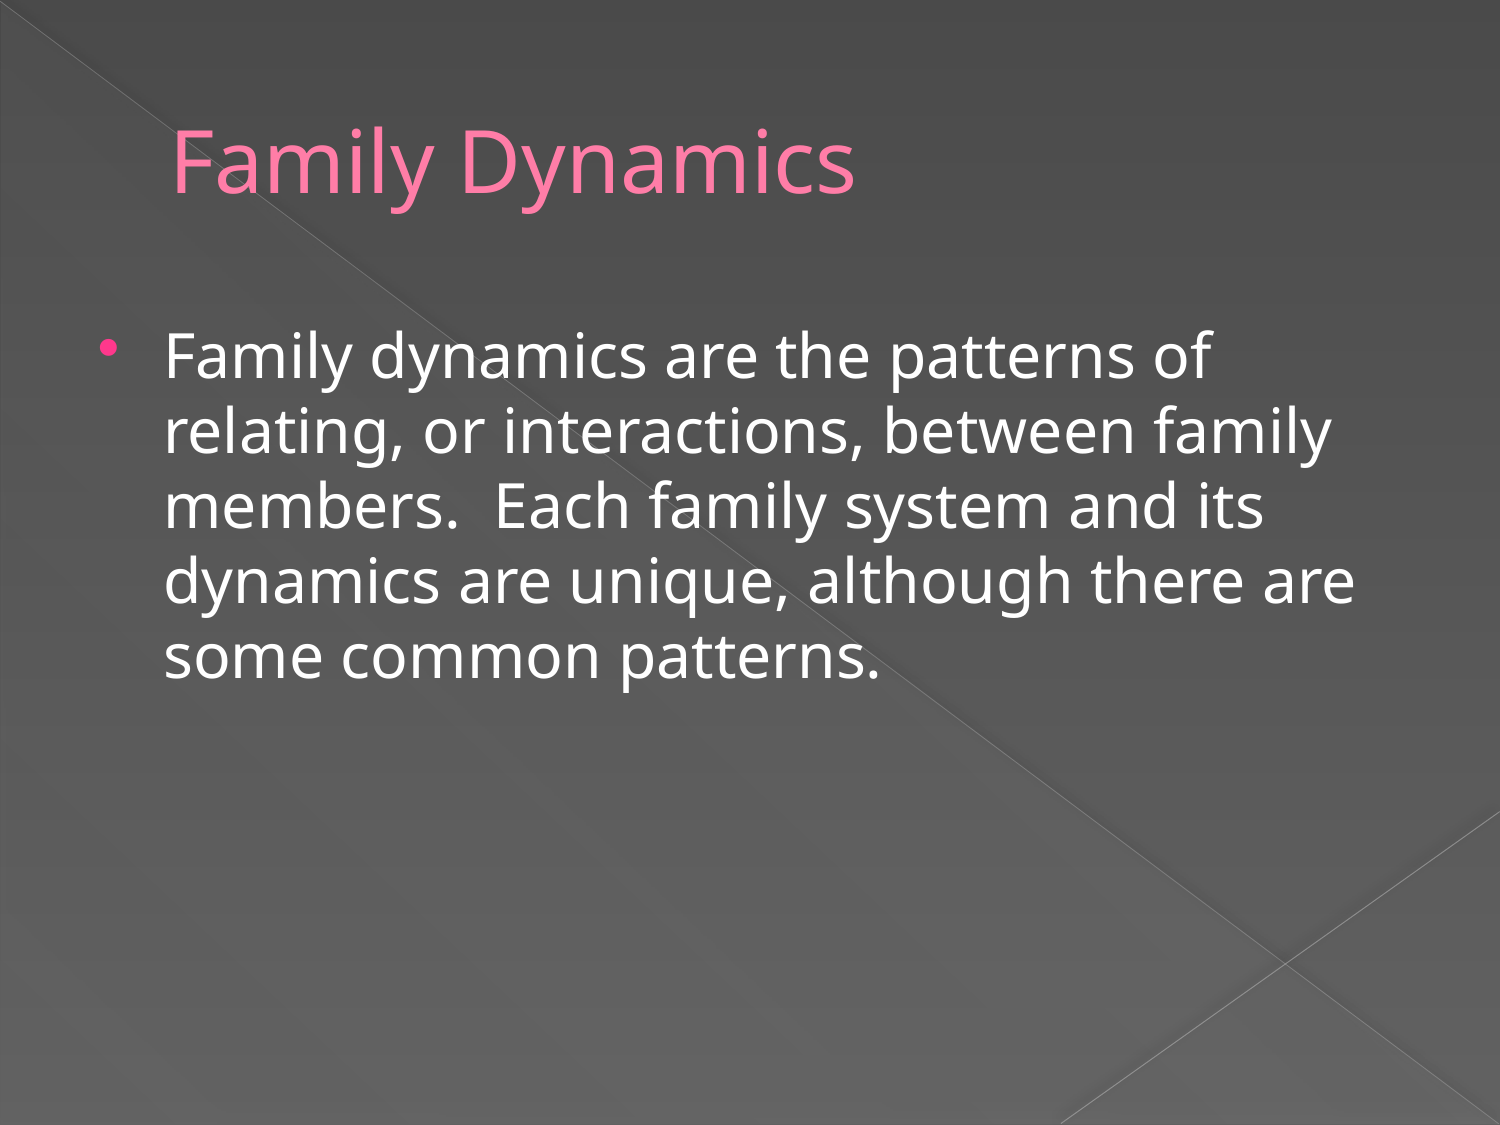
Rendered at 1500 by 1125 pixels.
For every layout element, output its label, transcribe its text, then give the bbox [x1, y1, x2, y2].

list Family dynamics are the patterns of relating, or interactions, between family members. Each family system and its dynamics are unique, although there are some common patterns. [75, 308, 1425, 1059]
title Family Dynamics [75, 43, 1425, 274]
